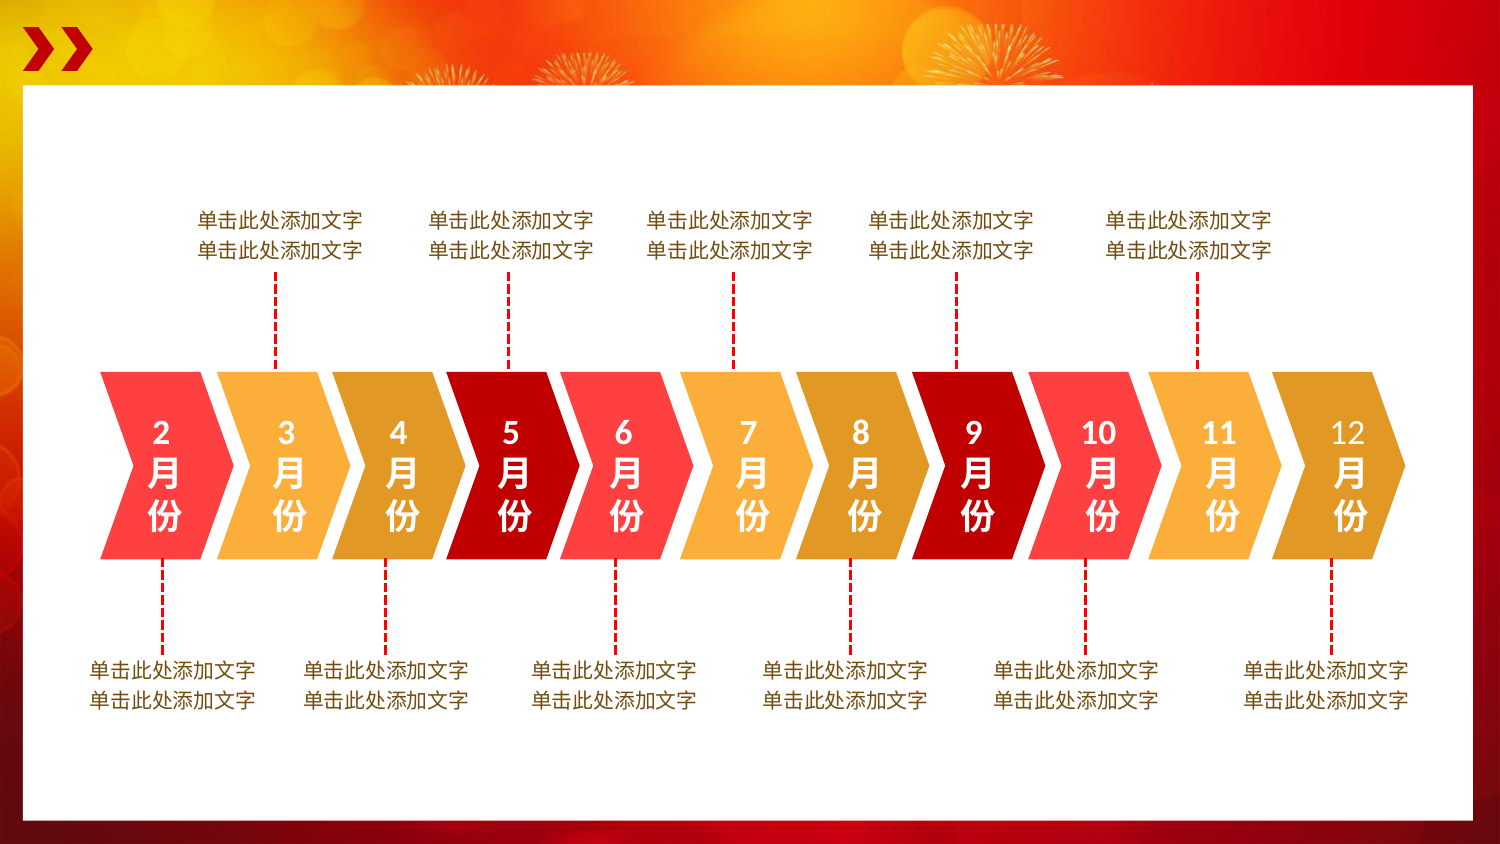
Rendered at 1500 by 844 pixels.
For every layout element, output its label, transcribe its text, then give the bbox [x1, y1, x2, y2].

text_box 单击此处添加文字 单击此处添加文字 [275, 646, 498, 718]
text_box 10月份 [1069, 403, 1137, 542]
text_box [446, 371, 580, 560]
text_box 单击此处添加文字 单击此处添加文字 [1215, 646, 1438, 718]
text_box 单击此处添加文字 单击此处添加文字 [965, 646, 1188, 718]
text_box [332, 371, 466, 560]
text_box [911, 371, 1046, 560]
text_box 2月份 [131, 403, 199, 542]
text_box [795, 371, 930, 560]
text_box [1028, 371, 1162, 560]
text_box 7月份 [719, 403, 787, 542]
text_box [1148, 371, 1282, 560]
text_box 单击此处添加文字 单击此处添加文字 [840, 196, 1063, 268]
text_box 6月份 [594, 403, 662, 542]
text_box 12月份 [1318, 403, 1386, 542]
text_box 单击此处添加文字 单击此处添加文字 [618, 196, 840, 268]
text_box 5月份 [481, 403, 549, 542]
text_box 8月份 [831, 403, 899, 542]
text_box 单击此处添加文字 单击此处添加文字 [1077, 196, 1300, 268]
text_box [559, 371, 694, 560]
text_box 9月份 [944, 403, 1012, 542]
text_box 单击此处添加文字 单击此处添加文字 [734, 646, 957, 718]
text_box [100, 371, 234, 560]
text_box 单击此处添加文字 单击此处添加文字 [61, 646, 275, 718]
text_box 3月份 [256, 403, 324, 542]
text_box 11月份 [1189, 403, 1257, 542]
text_box 单击此处添加文字 单击此处添加文字 [400, 196, 618, 268]
text_box [216, 371, 351, 560]
text_box 4月份 [369, 403, 437, 542]
picture [0, 0, 1500, 844]
text_box [1386, 411, 1406, 521]
text_box [1271, 371, 1384, 560]
text_box 单击此处添加文字 单击此处添加文字 [169, 196, 392, 268]
text_box 单击此处添加文字 单击此处添加文字 [503, 646, 726, 718]
text_box [679, 371, 814, 560]
